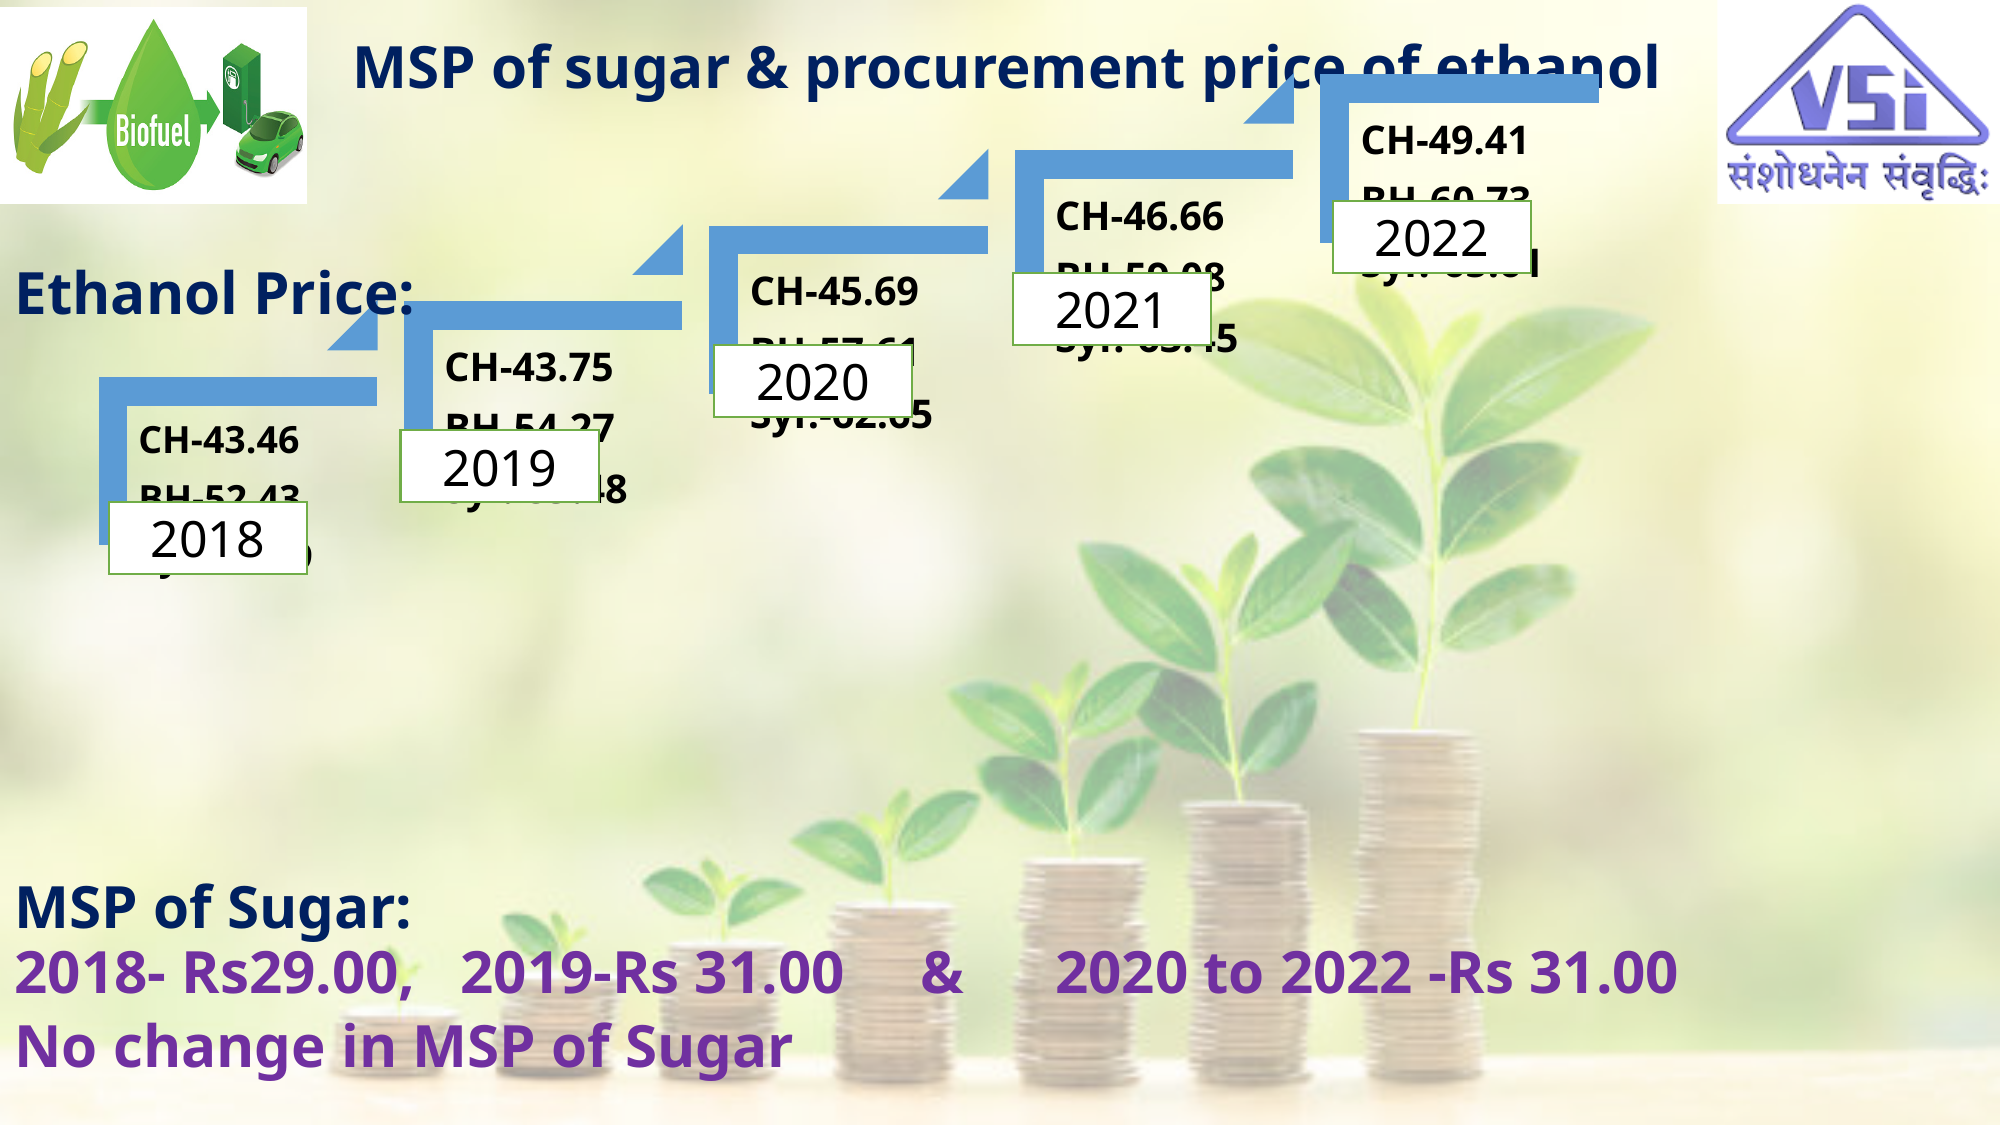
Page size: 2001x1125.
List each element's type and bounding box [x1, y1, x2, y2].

text_box [19, 203, 1718, 828]
picture [0, 0, 2000, 1125]
